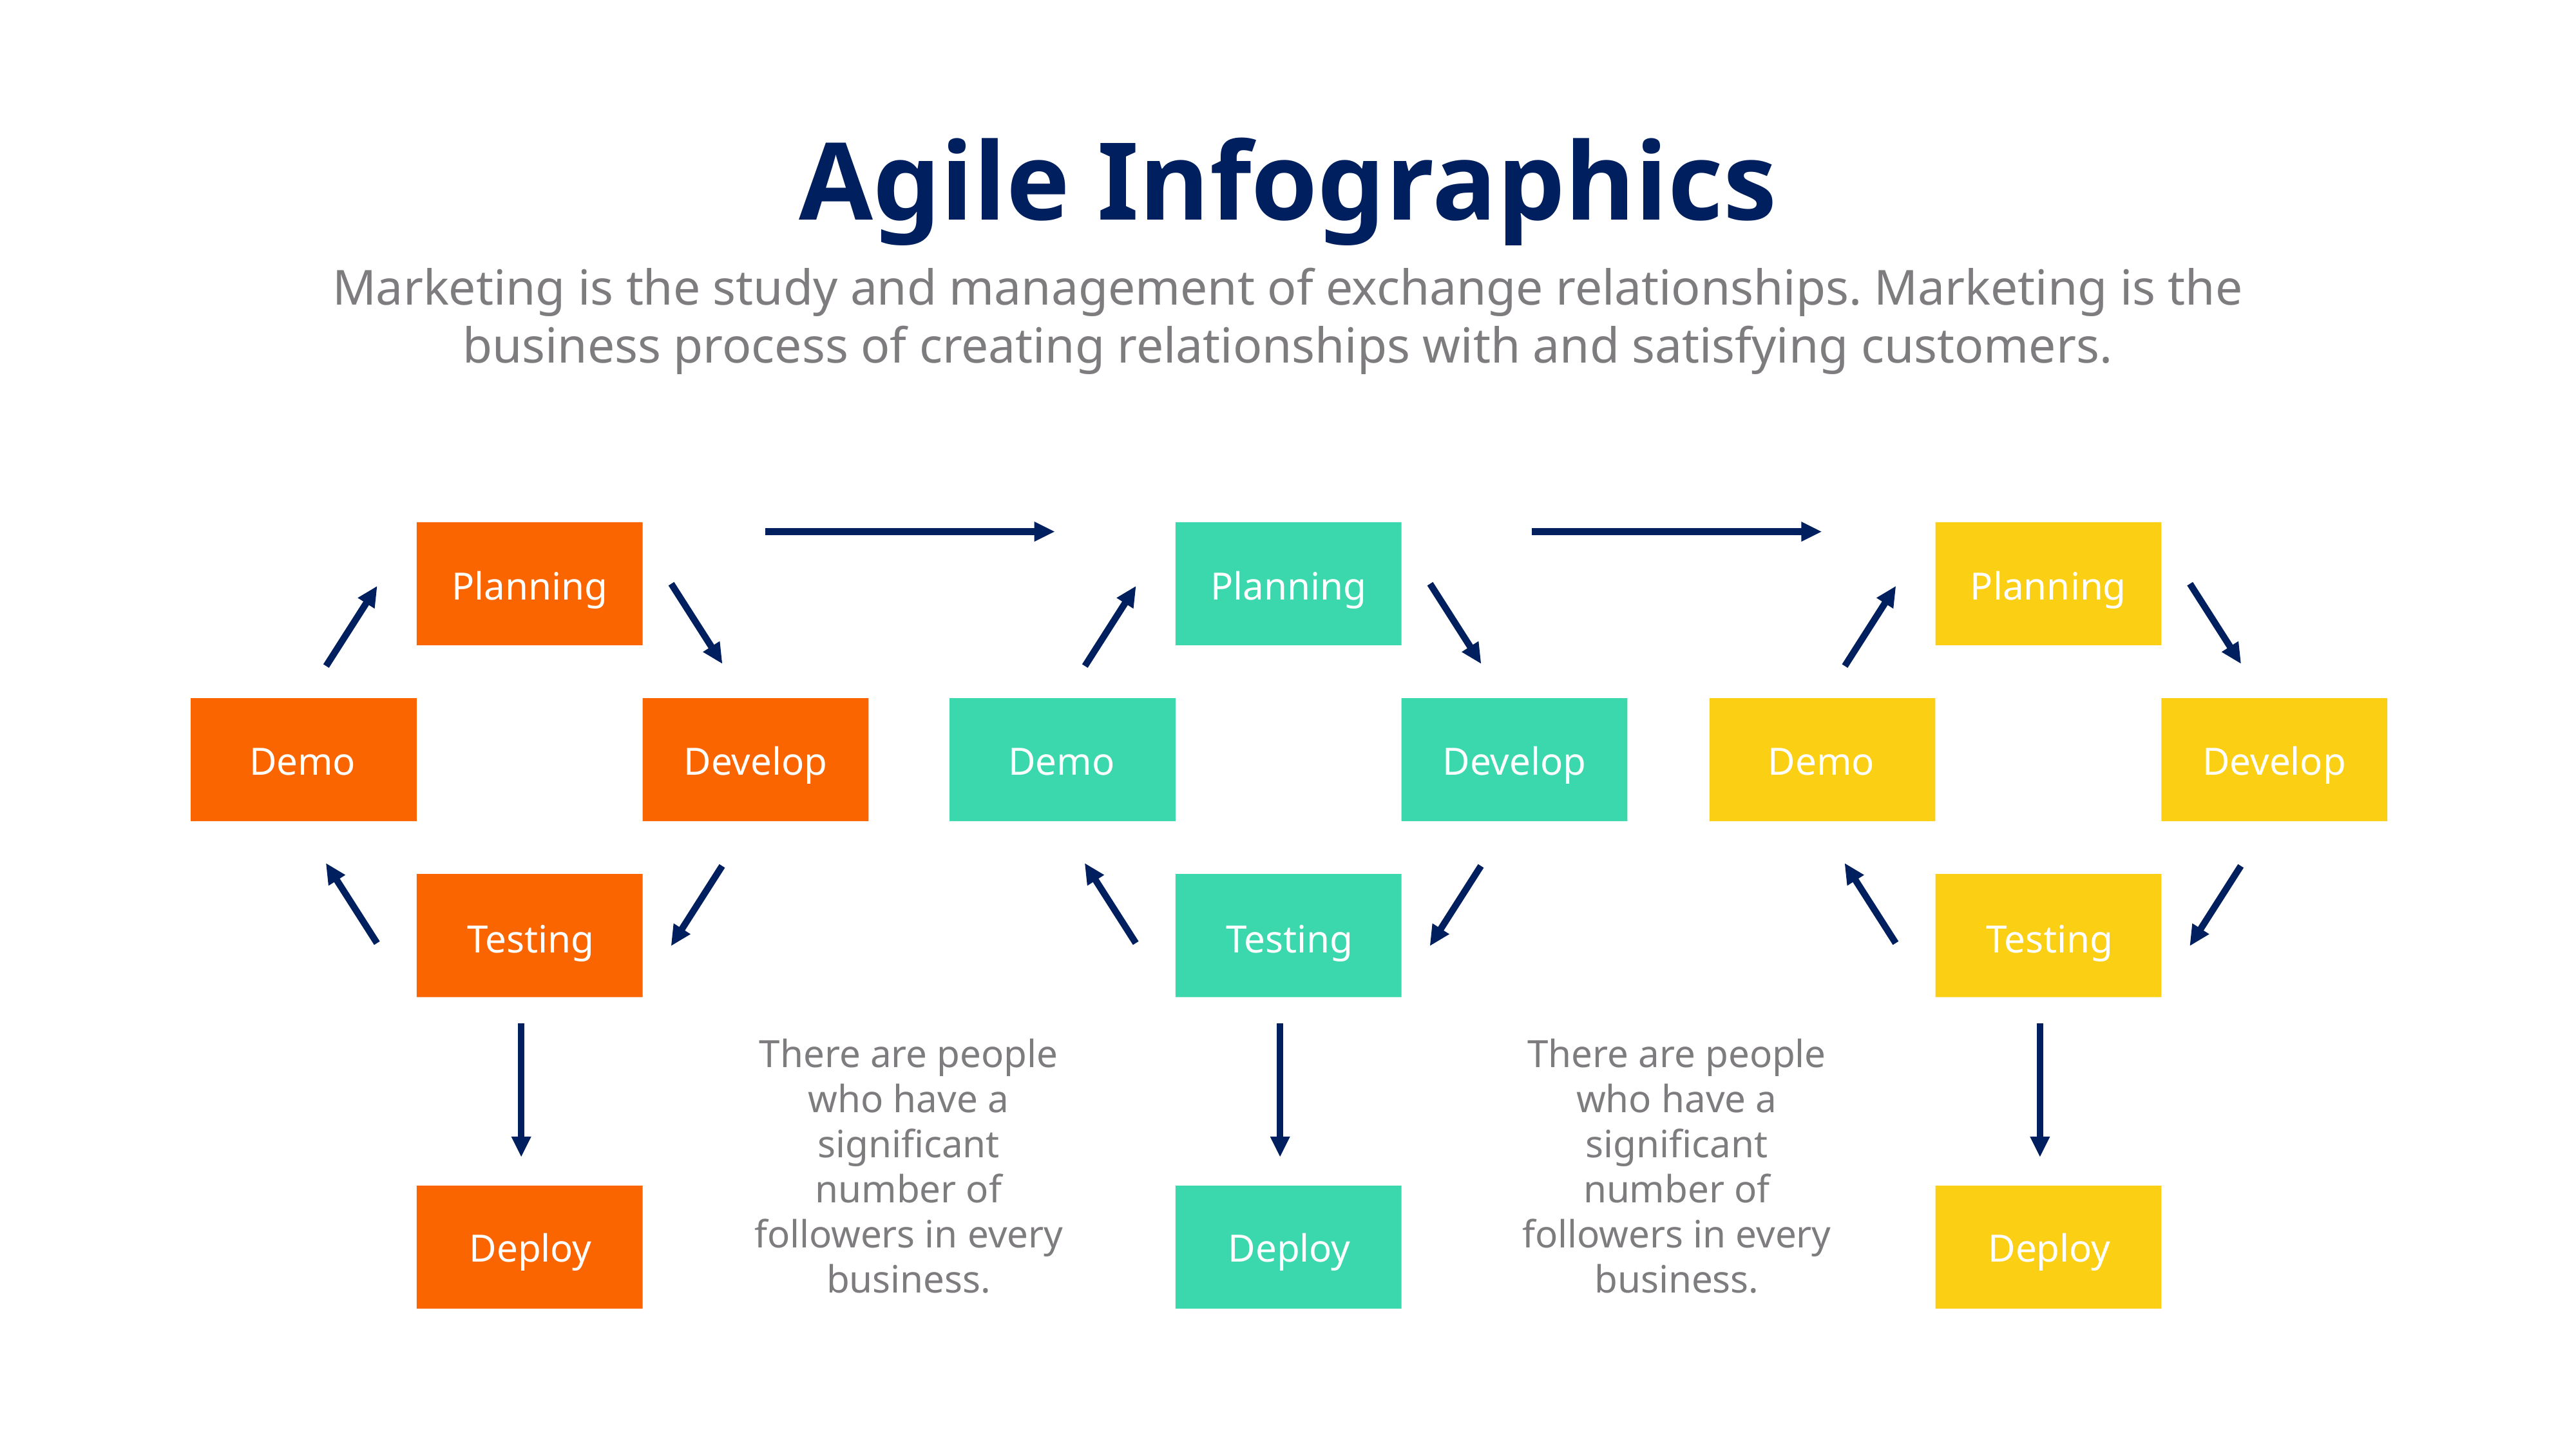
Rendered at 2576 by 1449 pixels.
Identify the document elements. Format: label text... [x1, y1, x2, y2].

text_box There are people who have a significant number of followers in every business. [869, 1025, 948, 1305]
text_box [1708, 522, 2388, 1309]
text_box There are people who have a significant number of followers in every business. [1628, 1025, 1708, 1305]
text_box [948, 522, 1628, 1309]
text_box Marketing is the study and management of exchange relationships. Marketing is the business process of creating relationships with and satisfying customers. [281, 251, 2295, 377]
text_box Agile Infographics [789, 108, 1787, 247]
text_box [189, 522, 869, 1309]
